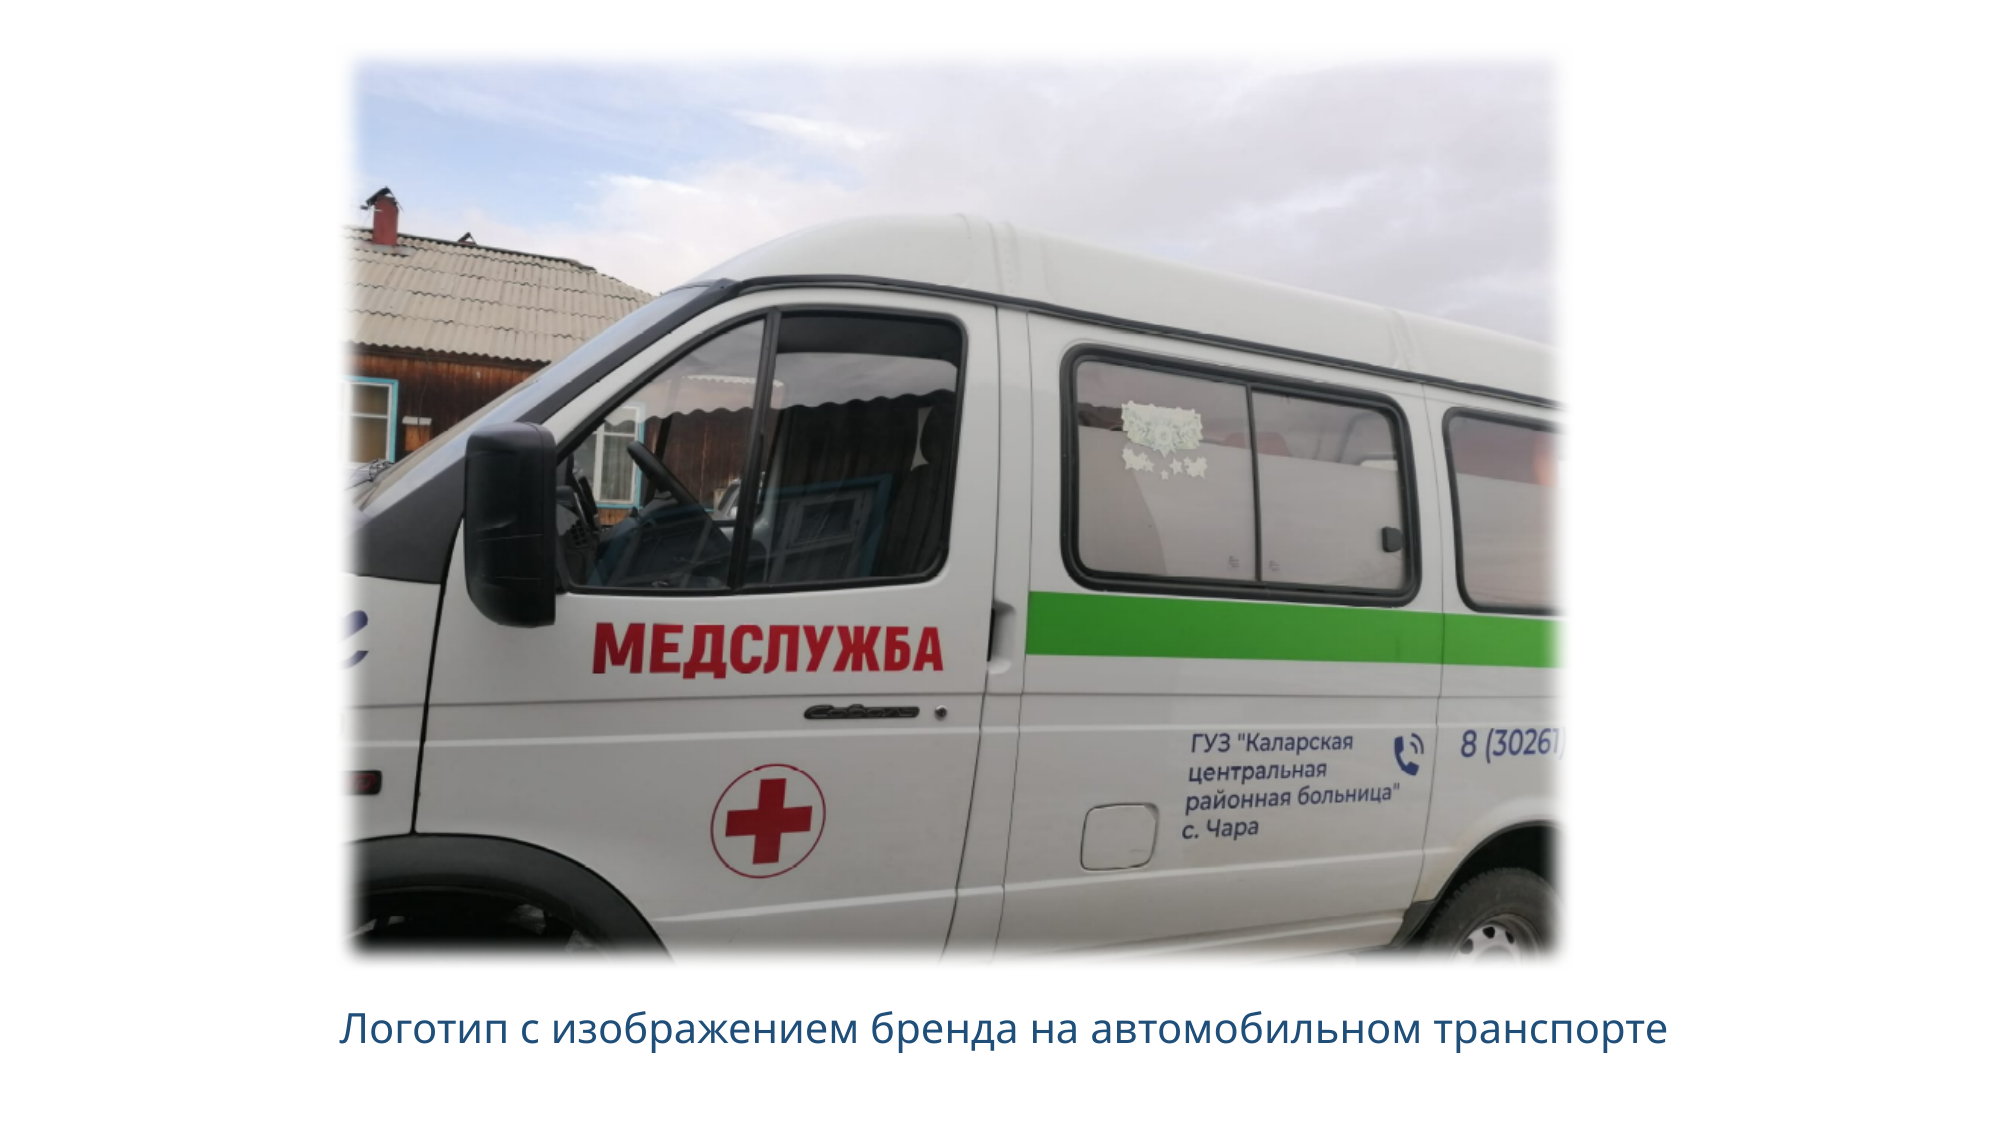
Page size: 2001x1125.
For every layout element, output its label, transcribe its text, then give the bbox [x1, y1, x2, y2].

picture [336, 43, 1574, 971]
title Логотип с изображением бренда на автомобильном транспорте [141, 970, 1867, 1089]
